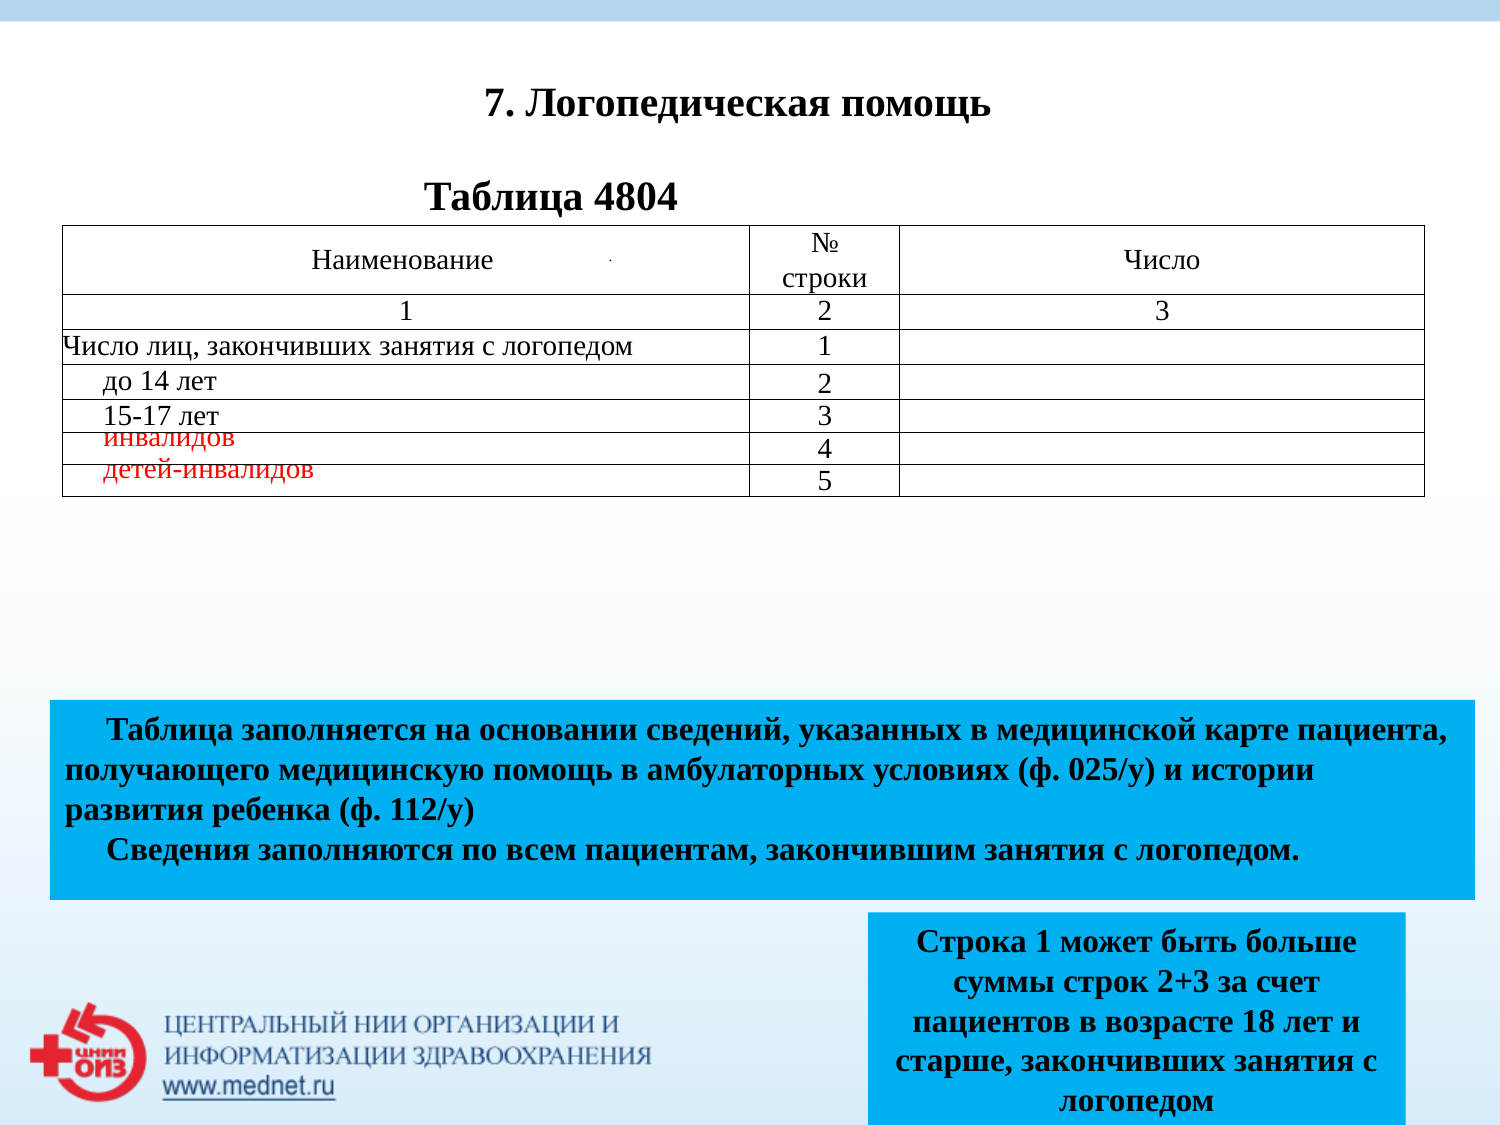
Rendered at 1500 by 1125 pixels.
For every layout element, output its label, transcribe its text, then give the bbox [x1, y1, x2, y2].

table_cell 2 [750, 365, 899, 399]
picture [0, 0, 1500, 1125]
table_cell 1 [750, 330, 899, 364]
table_cell строки [750, 260, 899, 294]
table_header Число [900, 226, 1424, 294]
table_cell 5 [750, 465, 899, 496]
title Таблица 4804 [37, 162, 1075, 225]
table_cell до 14 лет [63, 365, 749, 399]
text_box Строка 1 может быть больше суммы строк 2+3 за счет пациентов в возрасте 18 лет и старше, закончивших занятия с логопедом [868, 912, 1406, 1125]
table_cell 4 [750, 433, 899, 464]
table_cell [900, 465, 1424, 496]
table_cell [900, 330, 1424, 364]
table_cell 15-17 лет [63, 400, 749, 432]
table_cell детей-инвалидов [63, 465, 749, 496]
table_header Наименование [63, 226, 749, 294]
table_cell 2 [750, 295, 899, 329]
text_box 7. Логопедическая помощь [37, 62, 1438, 138]
table_cell [900, 365, 1424, 399]
table_cell 3 [900, 295, 1424, 329]
text_box Таблица заполняется на основании сведений, указанных в медицинской карте пациента, получающего медицинскую помощь в амбулаторных условиях (ф. 025/у) и истории развития ребенка (ф. 112/у) Сведения заполняются по всем пациентам, закончившим занятия с логопедом. [49, 699, 1475, 900]
table_cell инвалидов [63, 433, 749, 464]
table_cell 1 [63, 295, 749, 329]
table_cell [900, 400, 1424, 432]
table_cell [900, 433, 1424, 464]
table_header № [750, 226, 899, 260]
table_cell Число лиц, закончивших занятия с логопедом [63, 330, 749, 364]
table_cell 3 [750, 400, 899, 432]
